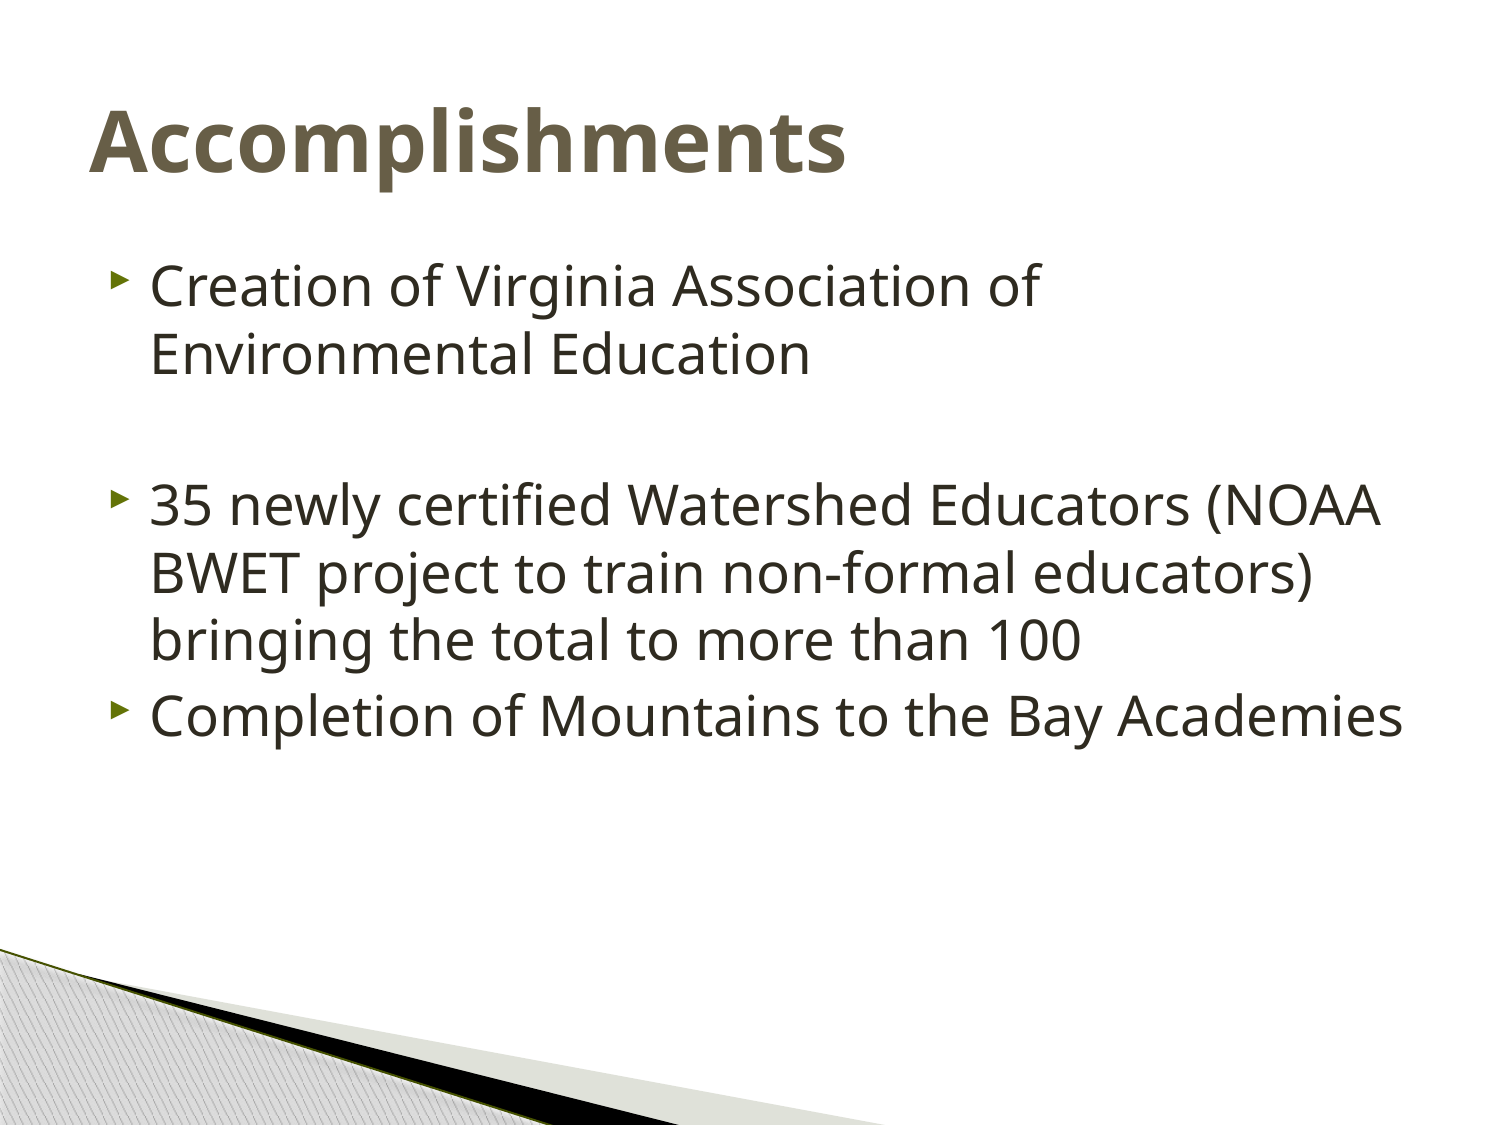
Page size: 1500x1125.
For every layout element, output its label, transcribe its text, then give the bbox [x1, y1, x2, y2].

list Creation of Virginia Association of Environmental Education 35 newly certified Watershed Educators (NOAA BWET project to train non-formal educators) bringing the total to more than 100 Completion of Mountains to the Bay Academies [75, 243, 1425, 986]
title Accomplishments [75, 45, 1425, 233]
